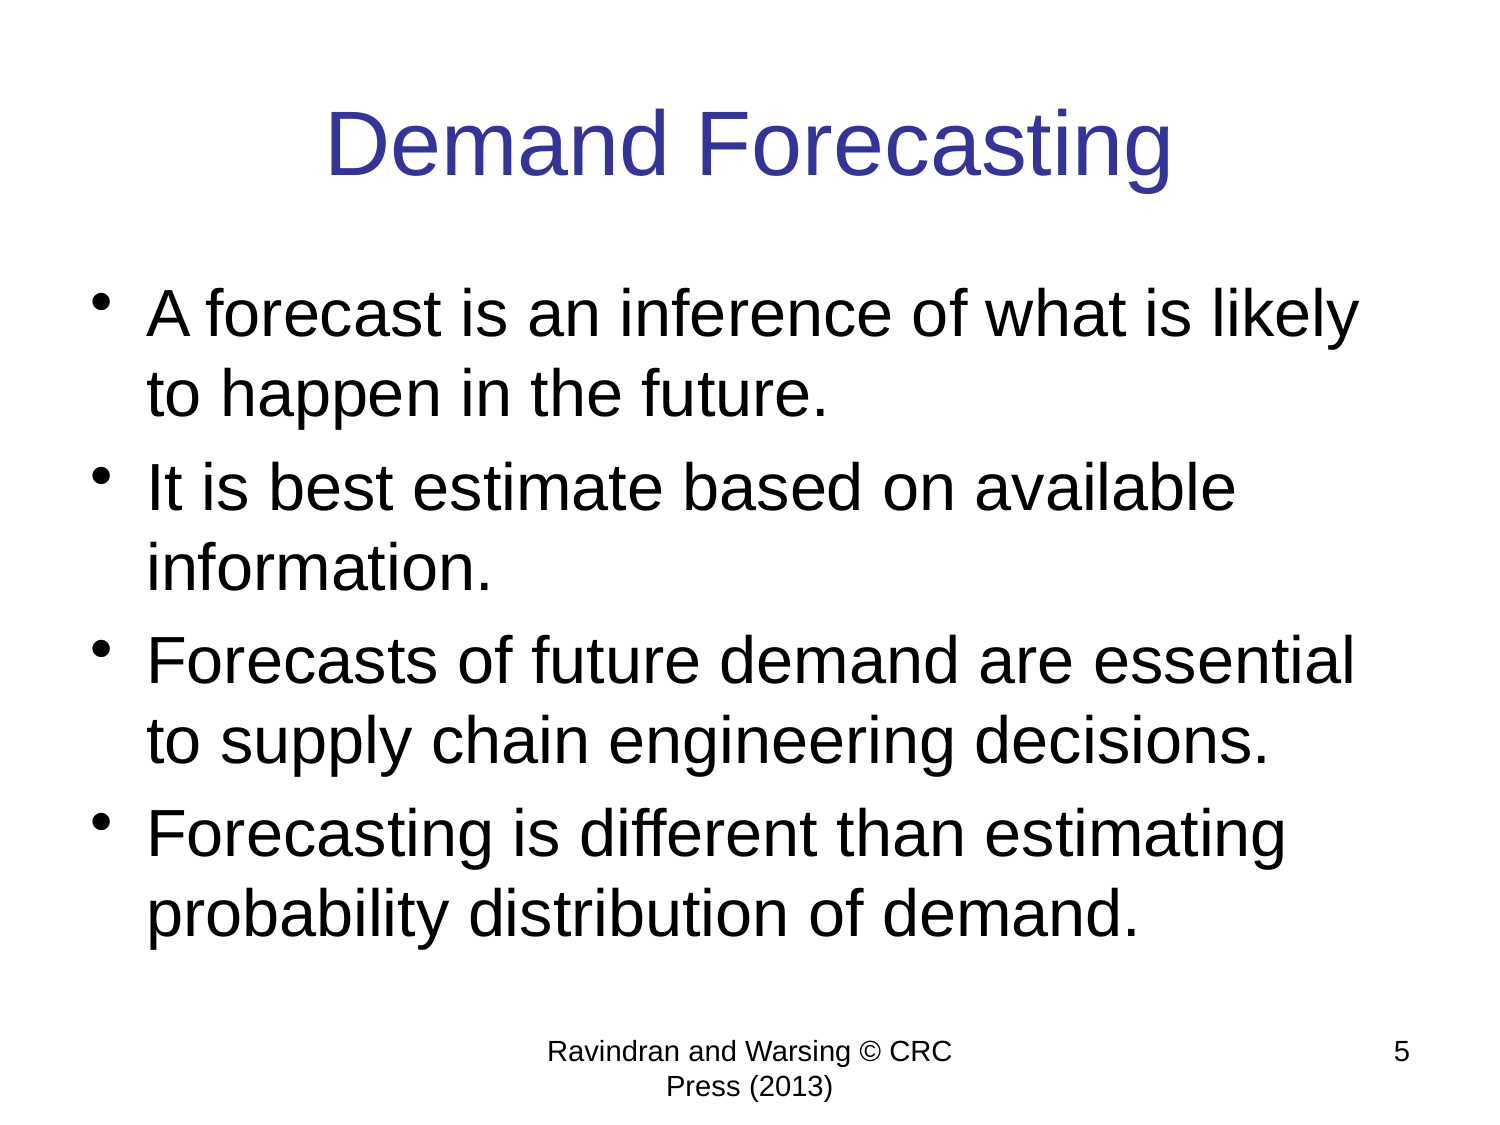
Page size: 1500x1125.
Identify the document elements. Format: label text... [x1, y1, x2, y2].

slide_number 5 [1074, 1024, 1425, 1103]
title Demand Forecasting [74, 44, 1426, 233]
list A forecast is an inference of what is likely to happen in the future. It is best estimate based on available information. Forecasts of future demand are essential to supply chain engineering decisions. Forecasting is different than estimating probability distribution of demand. [74, 262, 1426, 1006]
footer Ravindran and Warsing © CRC Press (2013) [512, 1024, 988, 1103]
